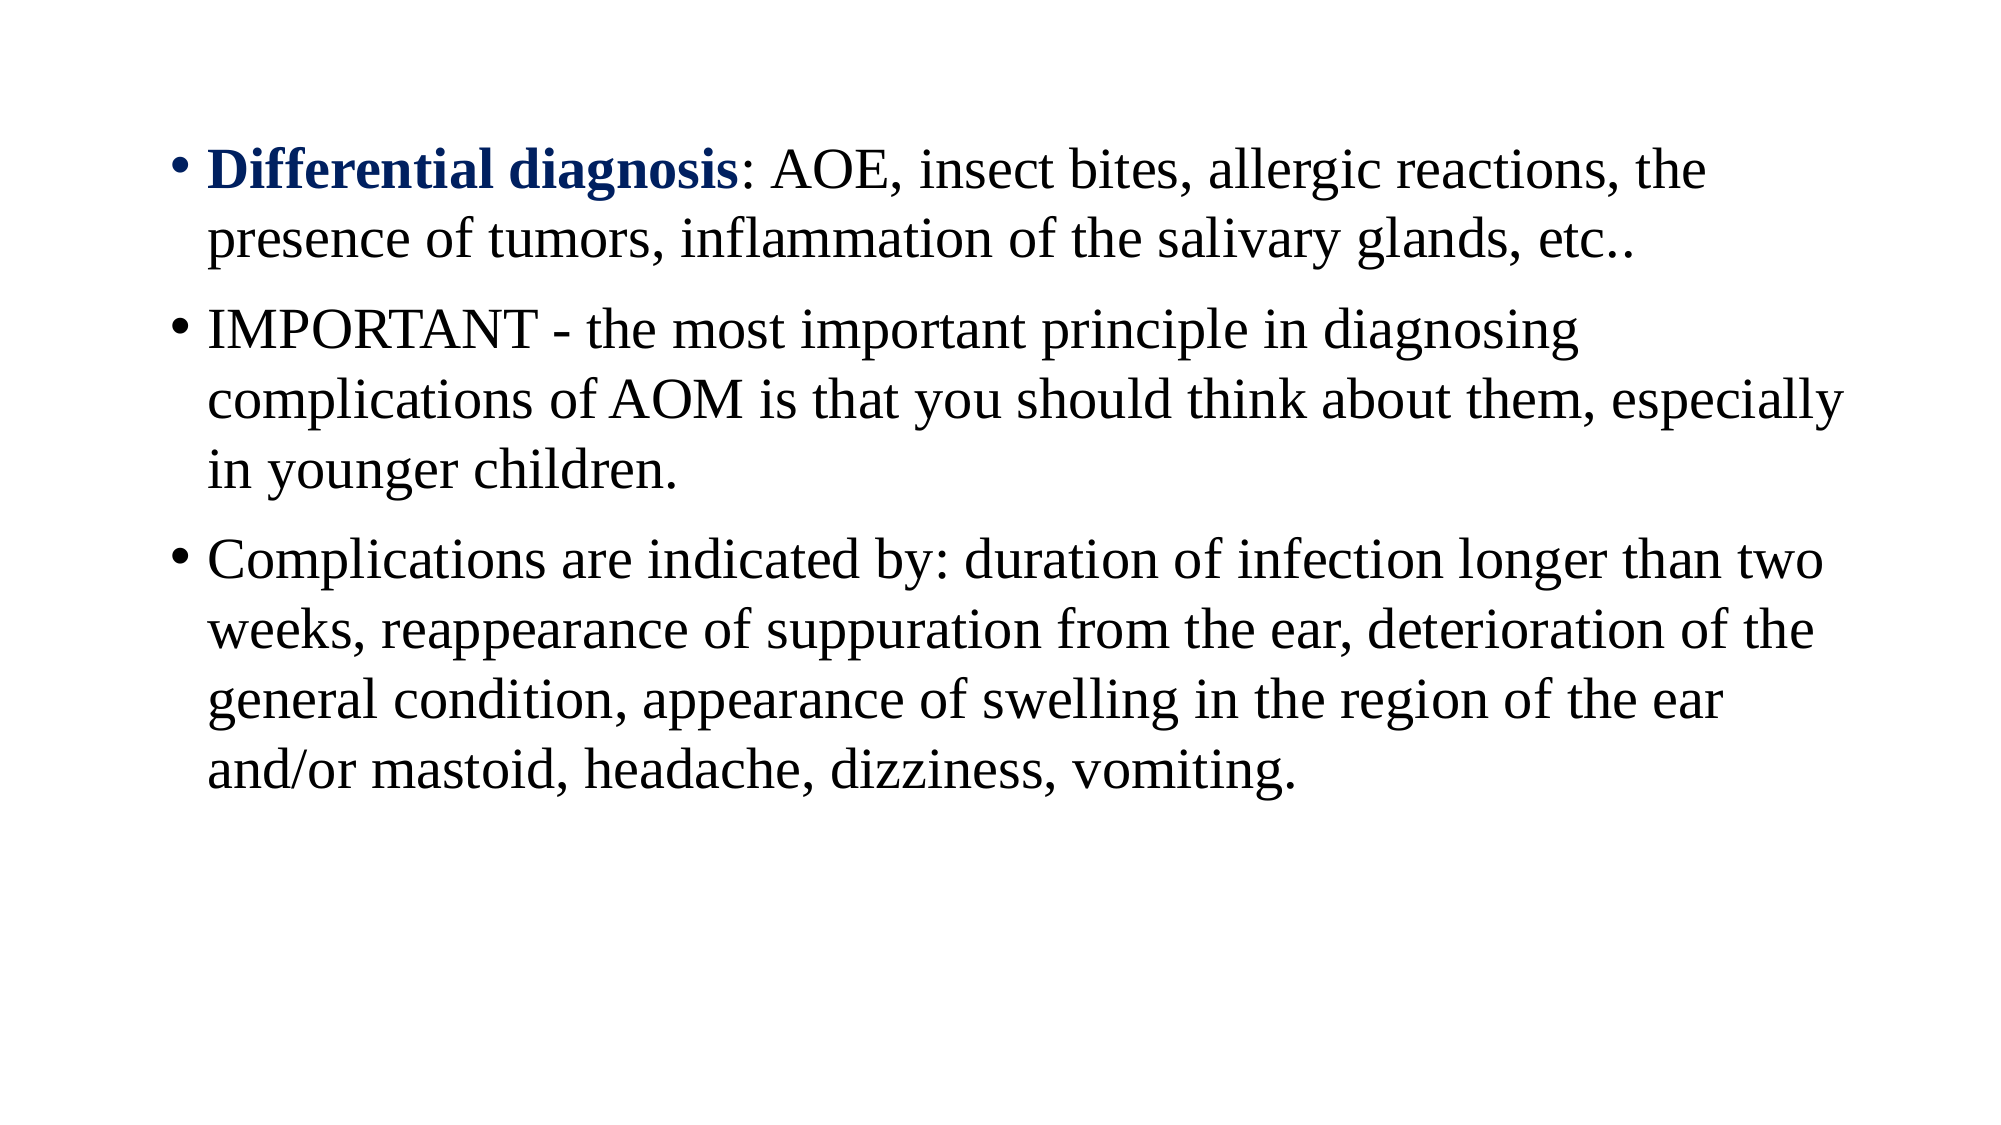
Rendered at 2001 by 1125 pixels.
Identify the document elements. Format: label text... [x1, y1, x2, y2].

list Differential diagnosis: AOE, insect bites, allergic reactions, the presence of tumors, inflammation of the salivary glands, etc.. IMPORTANT - the most important principle in diagnosing complications of AOM is that you should think about them, especially in younger children. Complications are indicated by: duration of infection longer than two weeks, reappearance of suppuration from the ear, deterioration of the general condition, appearance of swelling in the region of the ear and/or mastoid, headache, dizziness, vomiting. [154, 122, 1880, 941]
